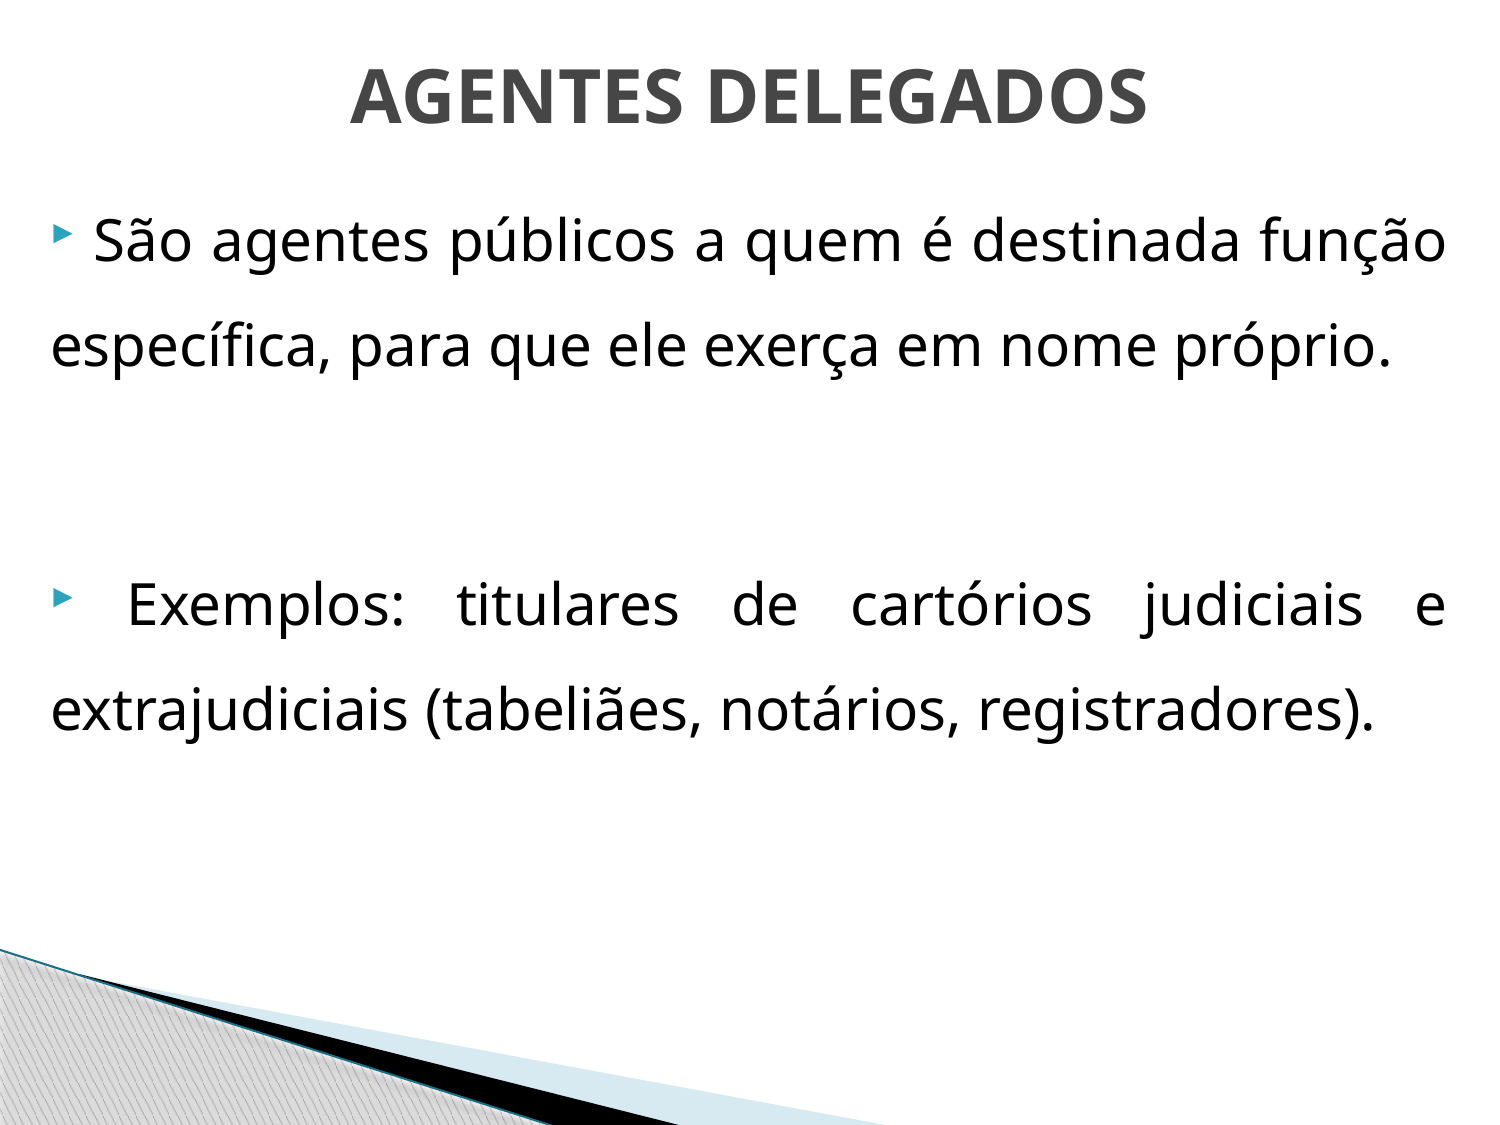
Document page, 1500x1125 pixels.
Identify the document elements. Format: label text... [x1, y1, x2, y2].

list São agentes públicos a quem é destinada função específica, para que ele exerça em nome próprio. Exemplos: titulares de cartórios judiciais e extrajudiciais (tabeliães, notários, registradores). [35, 160, 1463, 1125]
title AGENTES DELEGADOS [0, 0, 1500, 188]
